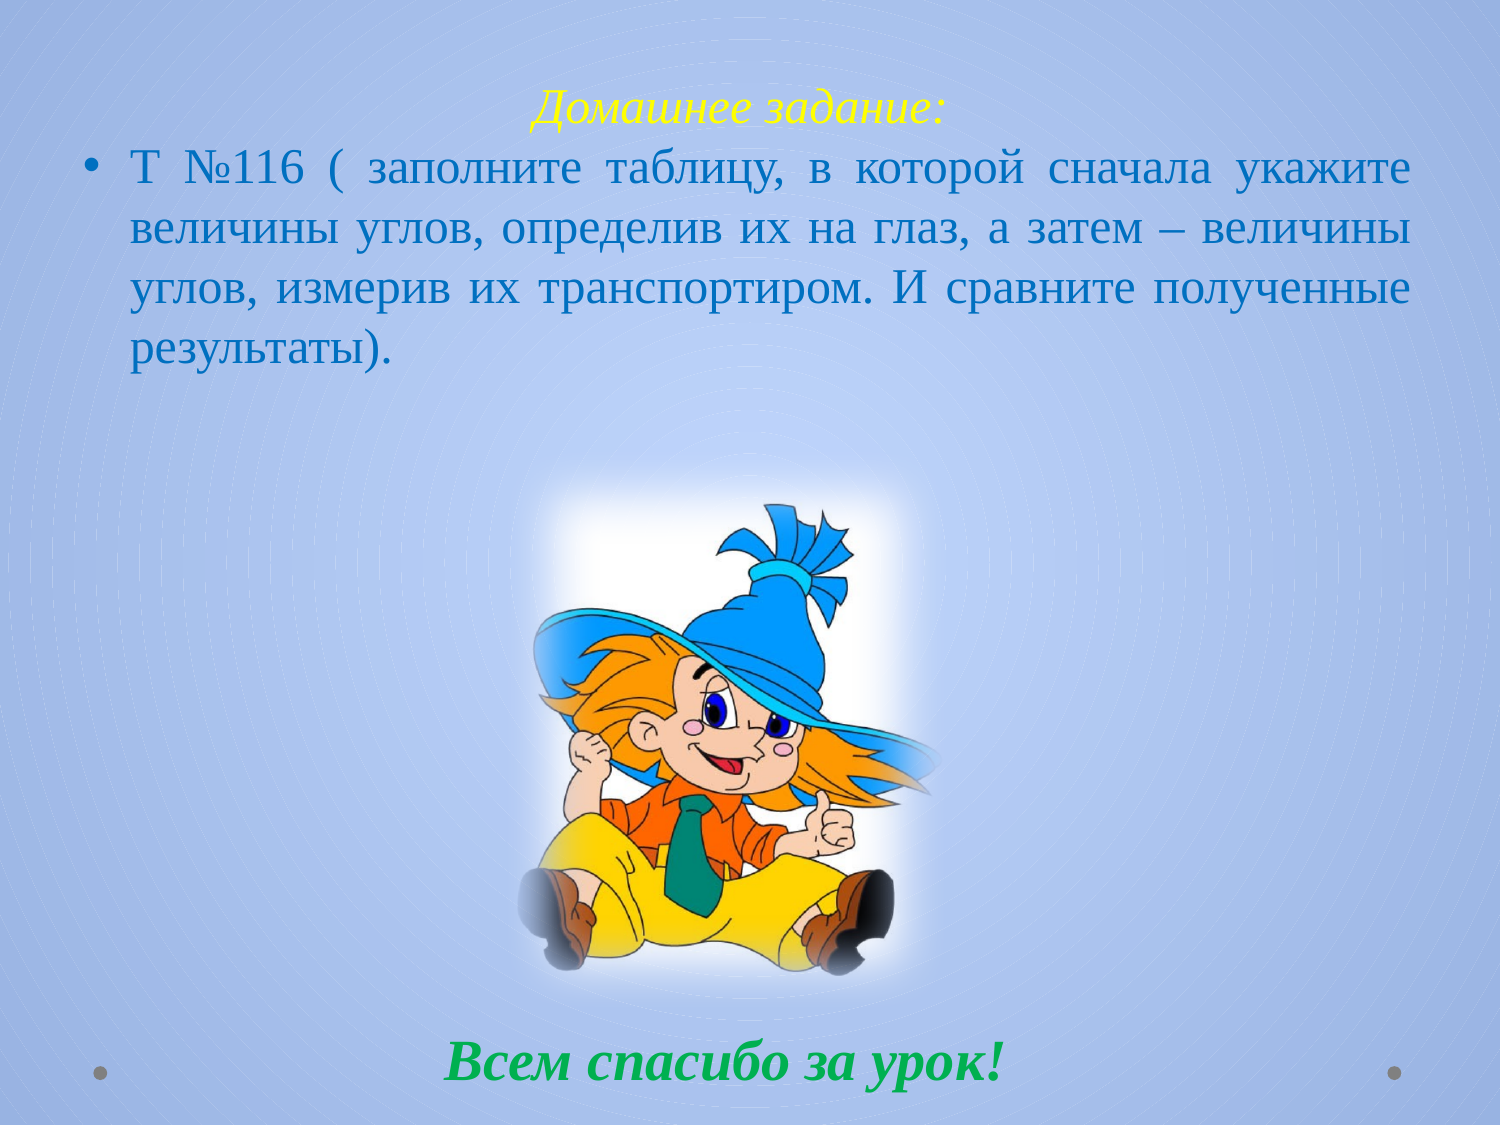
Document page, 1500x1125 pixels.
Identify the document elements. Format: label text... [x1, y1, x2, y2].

text_box Домашнее задание: Т №116 ( заполните таблицу, в которой сначала укажите величины углов, определив их на глаз, а затем – величины углов, измерив их транспортиром. И сравните полученные результаты). [68, 66, 1427, 382]
picture [500, 443, 952, 1015]
text_box Всем спасибо за урок! [429, 1014, 1023, 1100]
